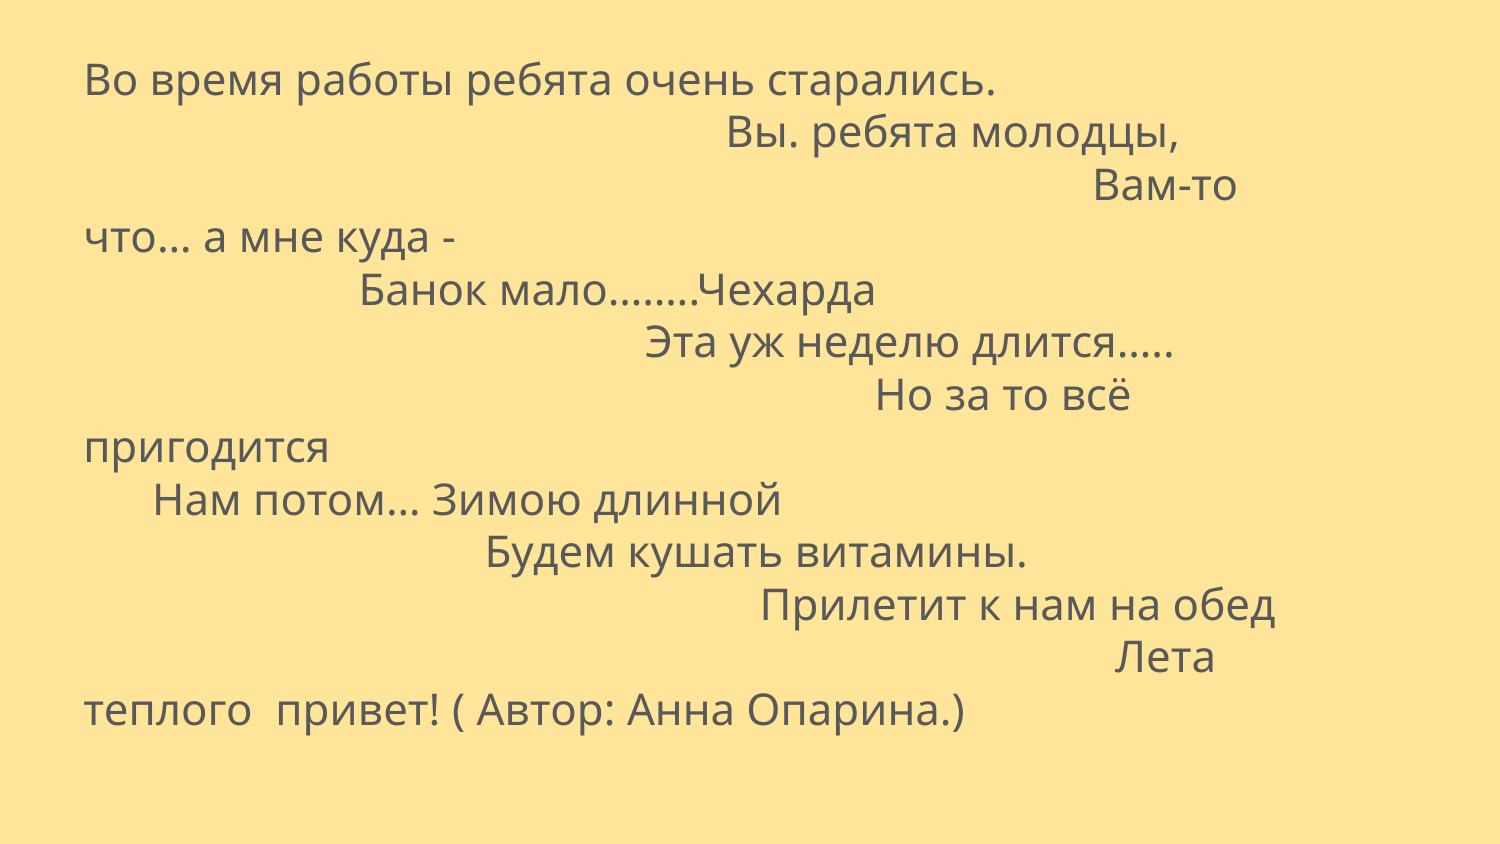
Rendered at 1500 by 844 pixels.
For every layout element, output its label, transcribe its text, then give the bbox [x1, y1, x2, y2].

text_box Во время работы ребята очень старались. Вы. ребята молодцы, Вам-то что… а мне куда - Банок мало……..Чехарда Эта уж неделю длится….. Но за то всё пригодится Нам потом… Зимою длинной Будем кушать витамины. Прилетит к нам на обед Лета теплого привет! ( Автор: Анна Опарина.) [68, 36, 1299, 749]
